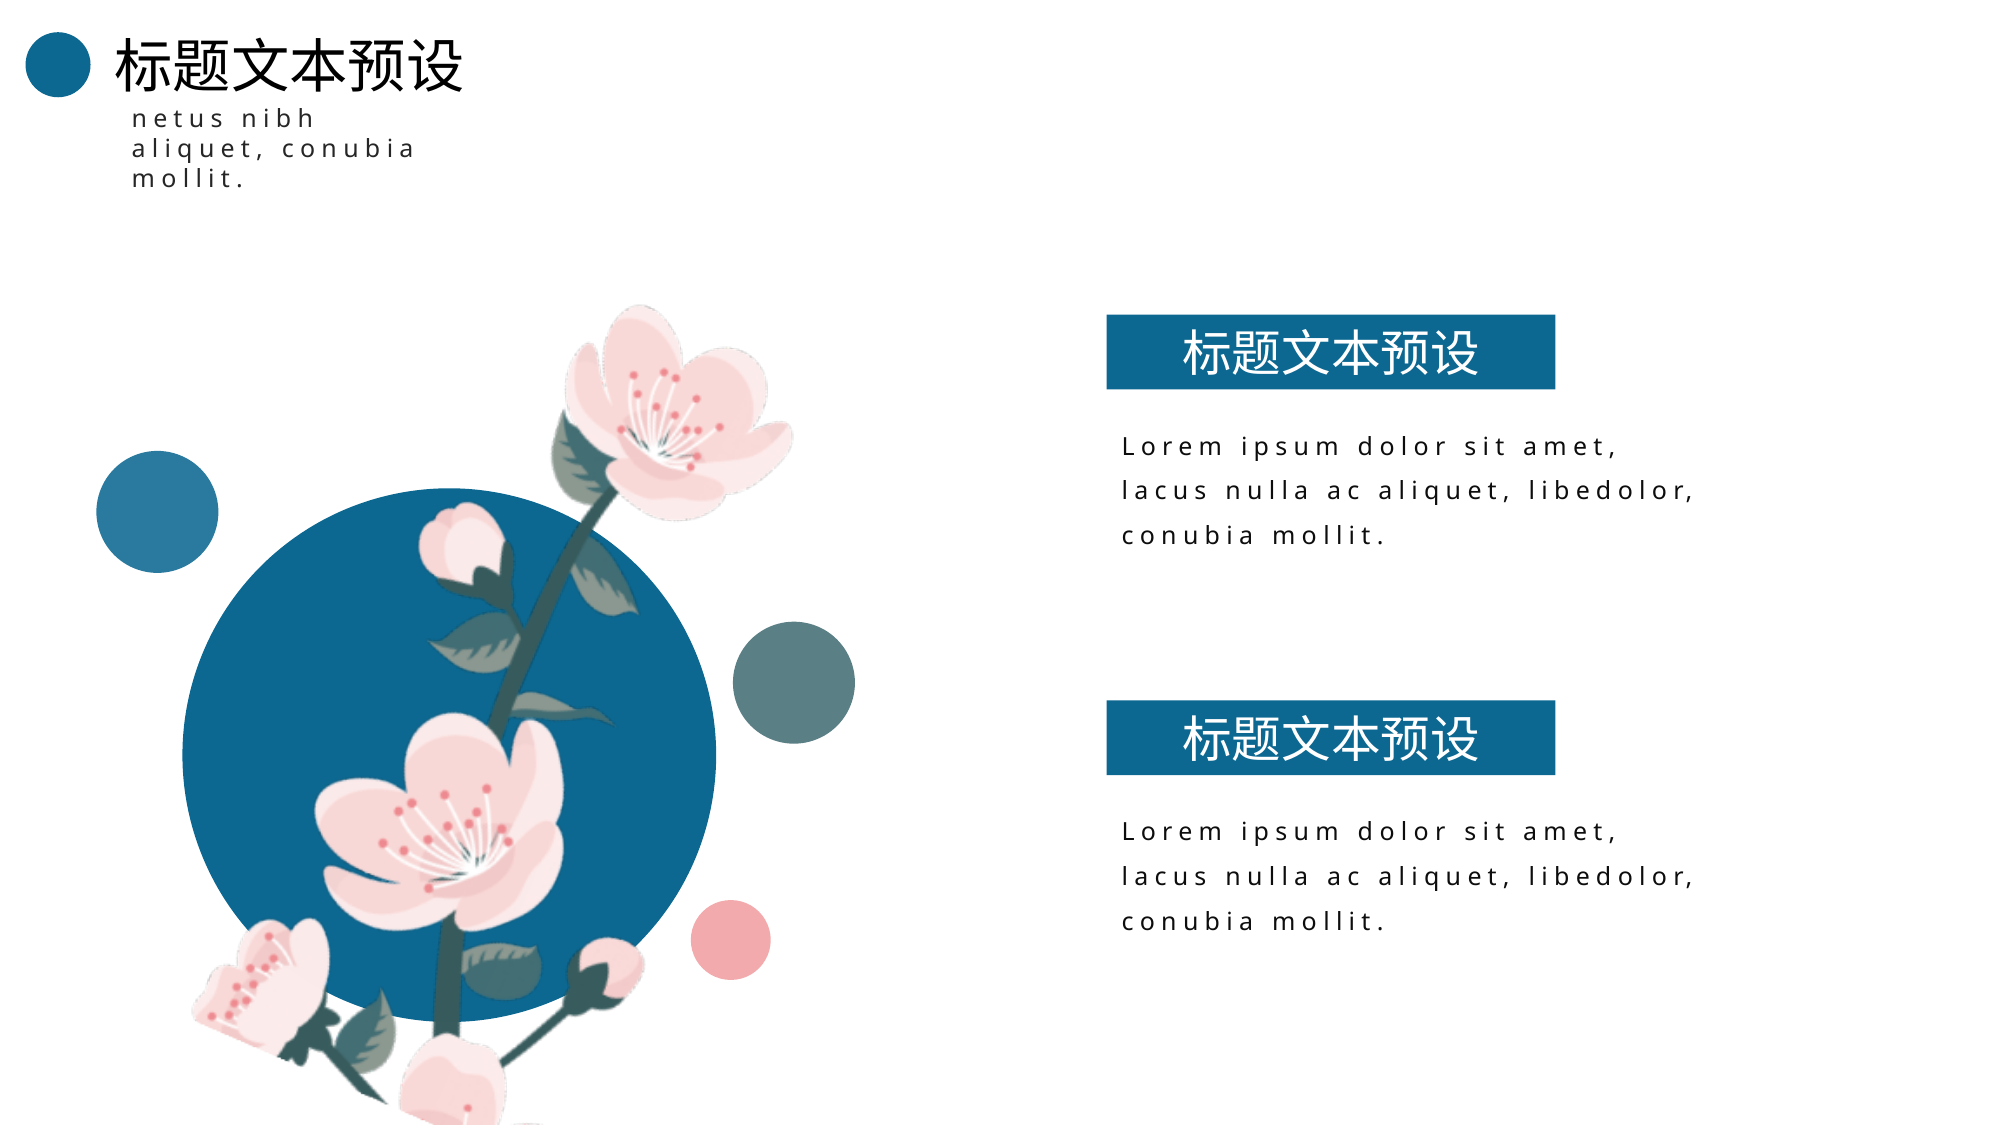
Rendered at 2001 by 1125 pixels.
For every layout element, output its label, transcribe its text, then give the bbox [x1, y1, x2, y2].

picture [0, 0, 1029, 1125]
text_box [448, 21, 525, 186]
text_box [731, 620, 856, 745]
text_box 标题文本预设 [1106, 700, 1556, 776]
text_box 标题文本预设 [1106, 314, 1556, 390]
text_box Lorem ipsum dolor sit amet, lacus nulla ac aliquet, libedolor, conubia mollit. [1106, 407, 1740, 570]
text_box [689, 899, 772, 981]
text_box Lorem ipsum dolor sit amet, lacus nulla ac aliquet, libedolor, conubia mollit. [1106, 793, 1740, 955]
